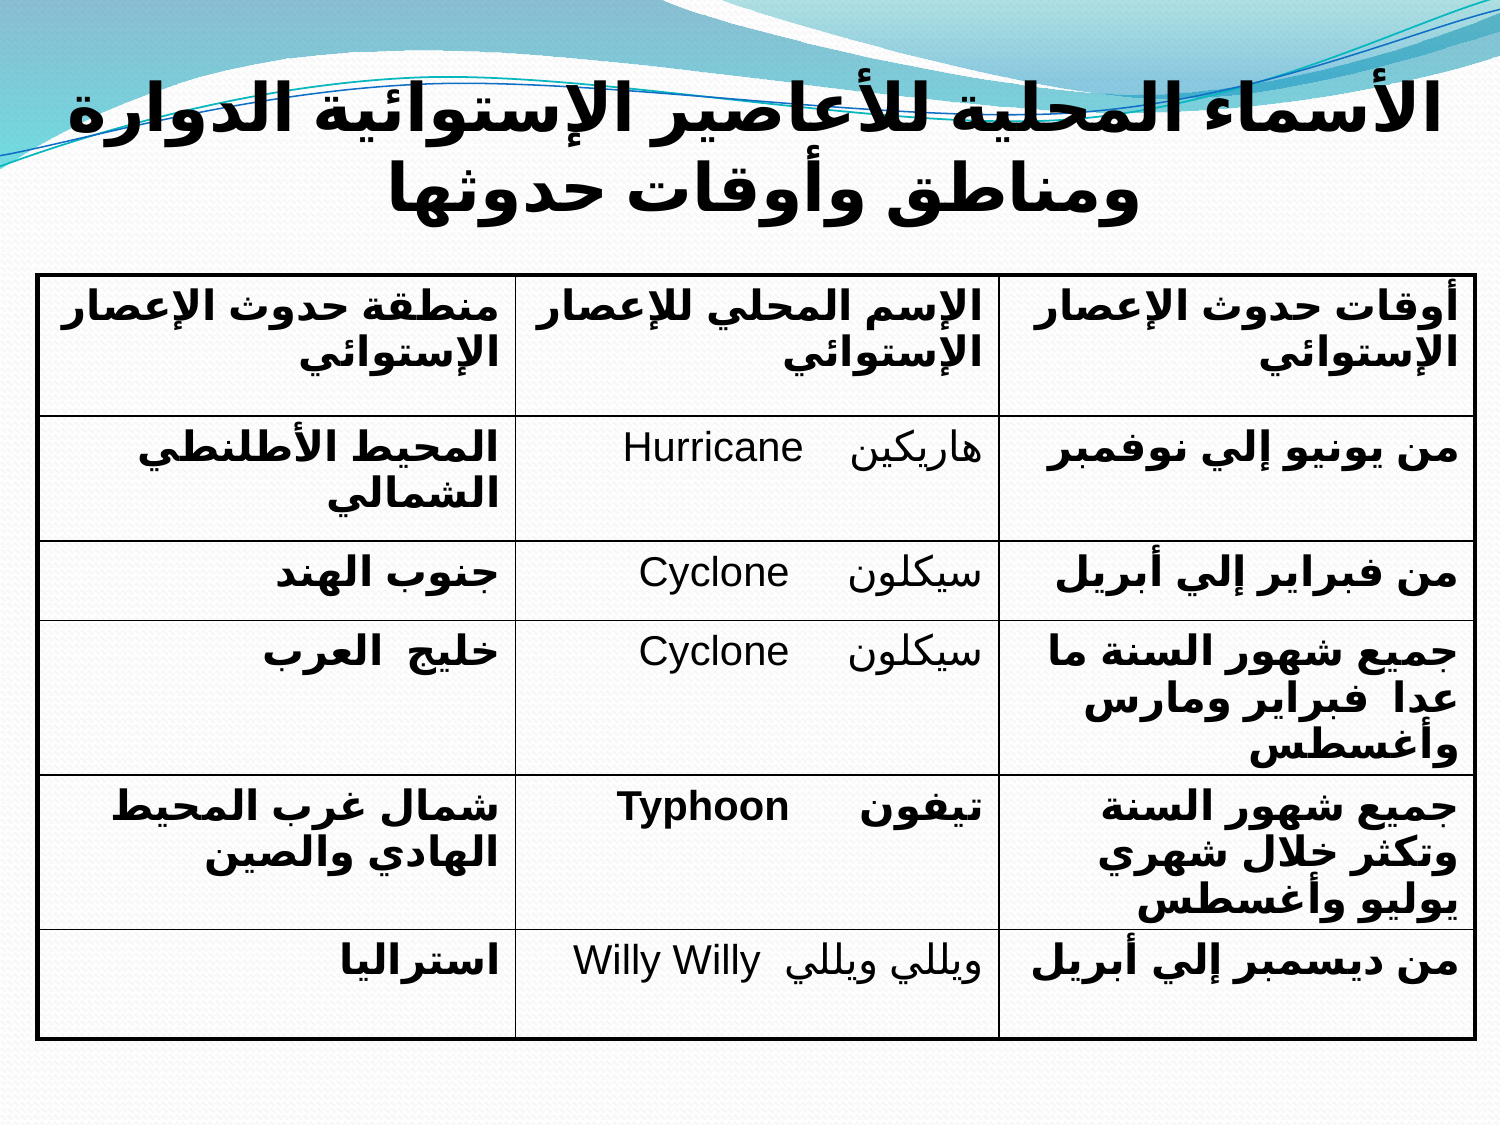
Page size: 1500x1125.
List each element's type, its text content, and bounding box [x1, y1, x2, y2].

table_cell جميع شهور السنة ما عدا فبراير ومارس وأغسطس [1000, 621, 1473, 774]
table_cell من يونيو إلي نوفمبر [1000, 417, 1473, 540]
table_header الإسم المحلي للإعصار الإستوائي [516, 277, 998, 415]
table_cell سيكلون Cyclone [516, 542, 998, 620]
table_cell سيكلون Cyclone [516, 621, 998, 774]
table_cell خليج العرب [40, 621, 515, 774]
table_cell من فبراير إلي أبريل [1000, 542, 1473, 620]
title الأسماء المحلية للأعاصير الإستوائية الدوارة ومناطق وأوقات حدوثها [37, 112, 1475, 225]
table_cell شمال غرب المحيط الهادي والصين [40, 776, 515, 929]
table_cell ويللي ويللي Willy Willy [516, 930, 998, 1037]
table_cell المحيط الأطلنطي الشمالي [40, 417, 515, 540]
table_cell جنوب الهند [40, 542, 515, 620]
table_cell تيفون Typhoon [516, 776, 998, 929]
table_cell هاريكين Hurricane [516, 417, 998, 540]
table_header أوقات حدوث الإعصار الإستوائي [1000, 277, 1473, 415]
table_header منطقة حدوث الإعصار الإستوائي [40, 277, 515, 415]
table_cell استراليا [40, 930, 515, 1037]
table_cell من ديسمبر إلي أبريل [1000, 930, 1473, 1037]
table_cell جميع شهور السنة وتكثر خلال شهري يوليو وأغسطس [1000, 776, 1473, 929]
